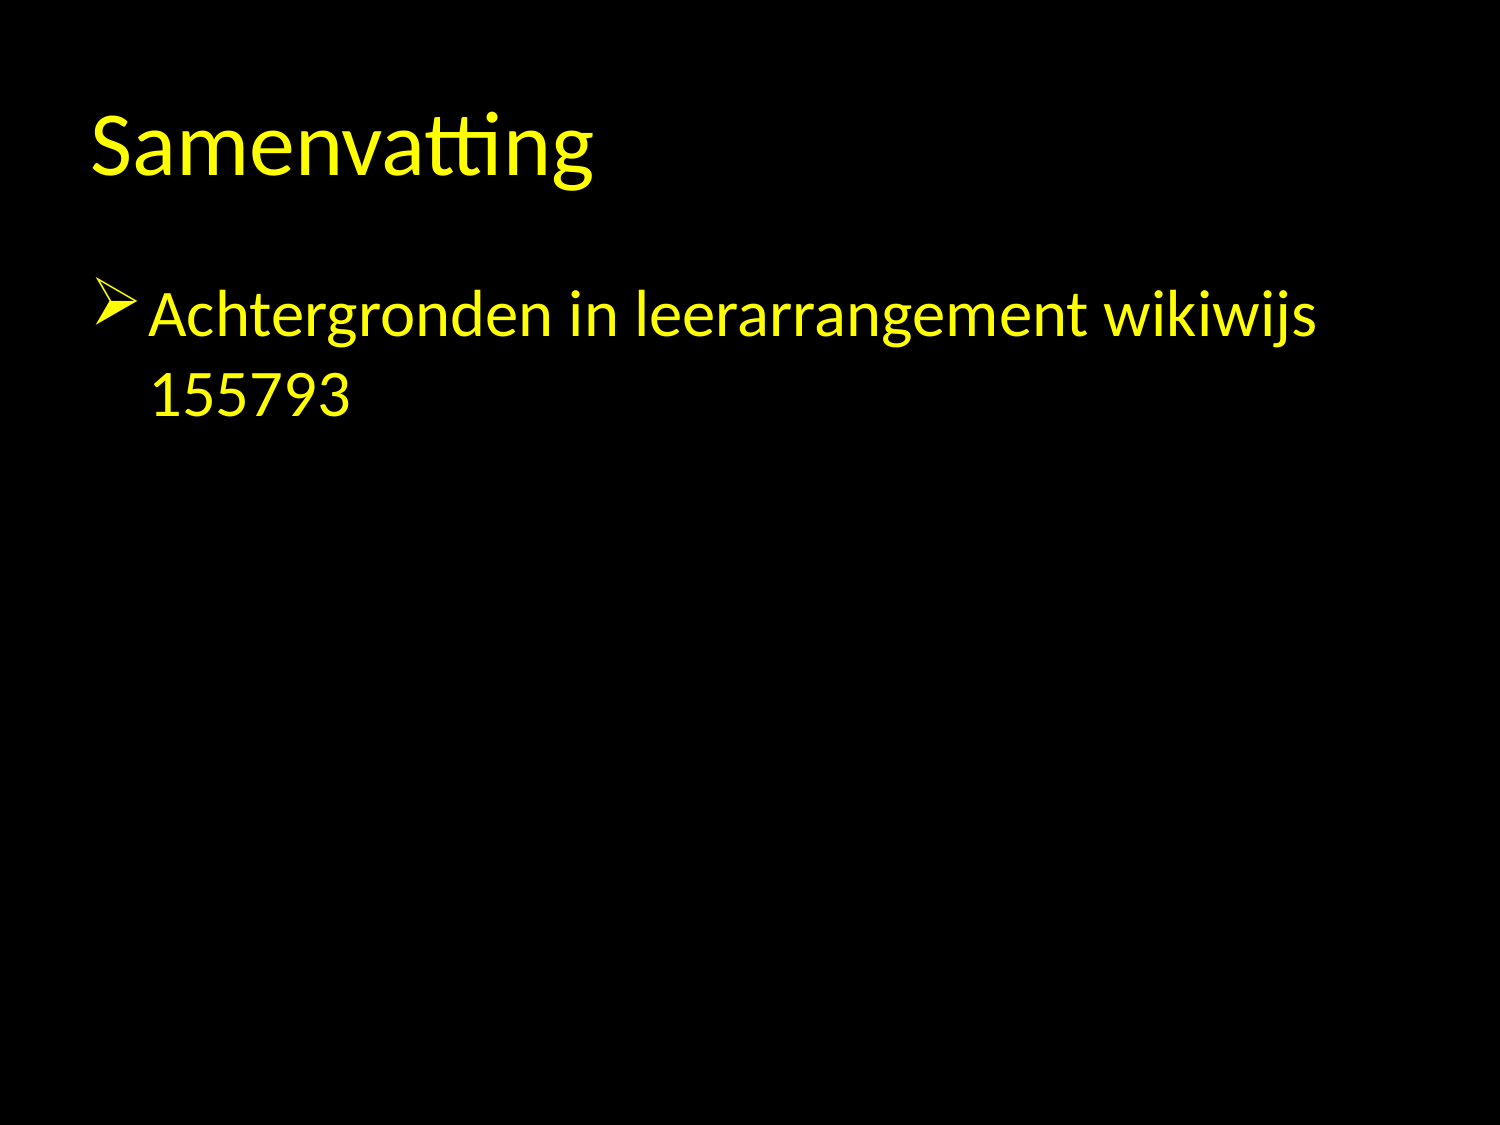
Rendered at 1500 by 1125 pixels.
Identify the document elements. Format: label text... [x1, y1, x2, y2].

title Samenvatting [75, 45, 1425, 233]
list Achtergronden in leerarrangement wikiwijs 155793 [75, 262, 1425, 1005]
